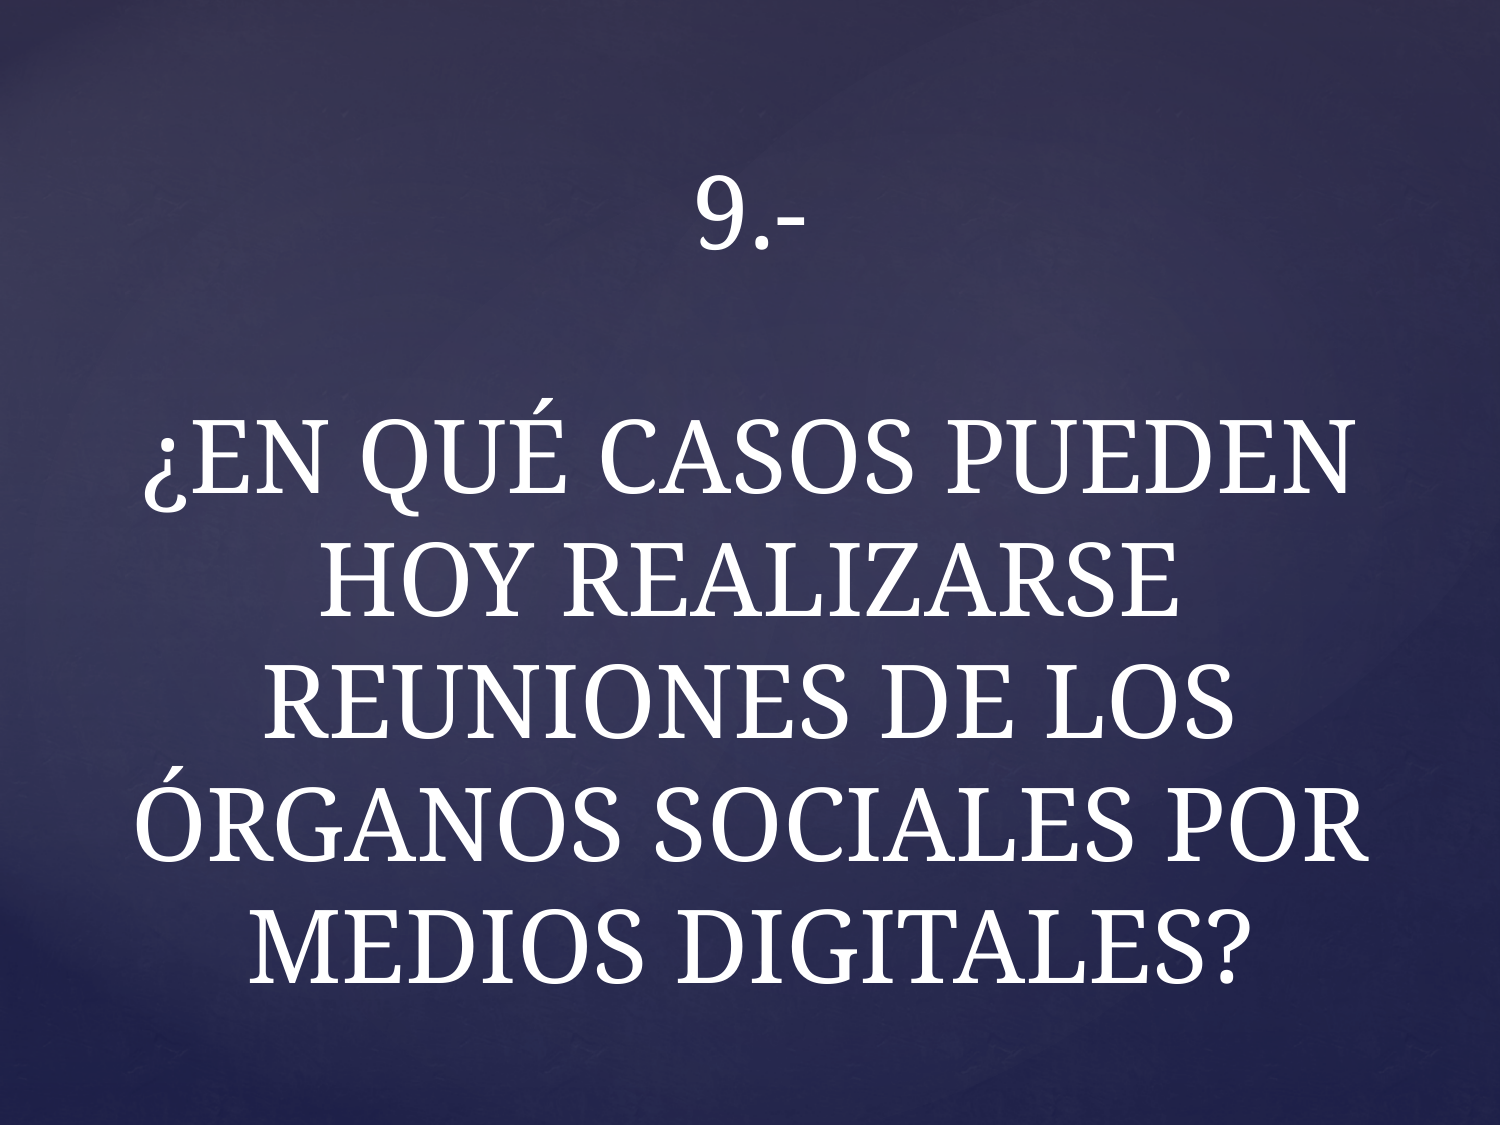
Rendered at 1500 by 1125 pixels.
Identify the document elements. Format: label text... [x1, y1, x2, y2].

title 9.- ¿EN QUÉ CASOS PUEDEN HOY REALIZARSE REUNIONES DE LOS ÓRGANOS SOCIALES POR MEDIOS DIGITALES? [75, 45, 1425, 1012]
